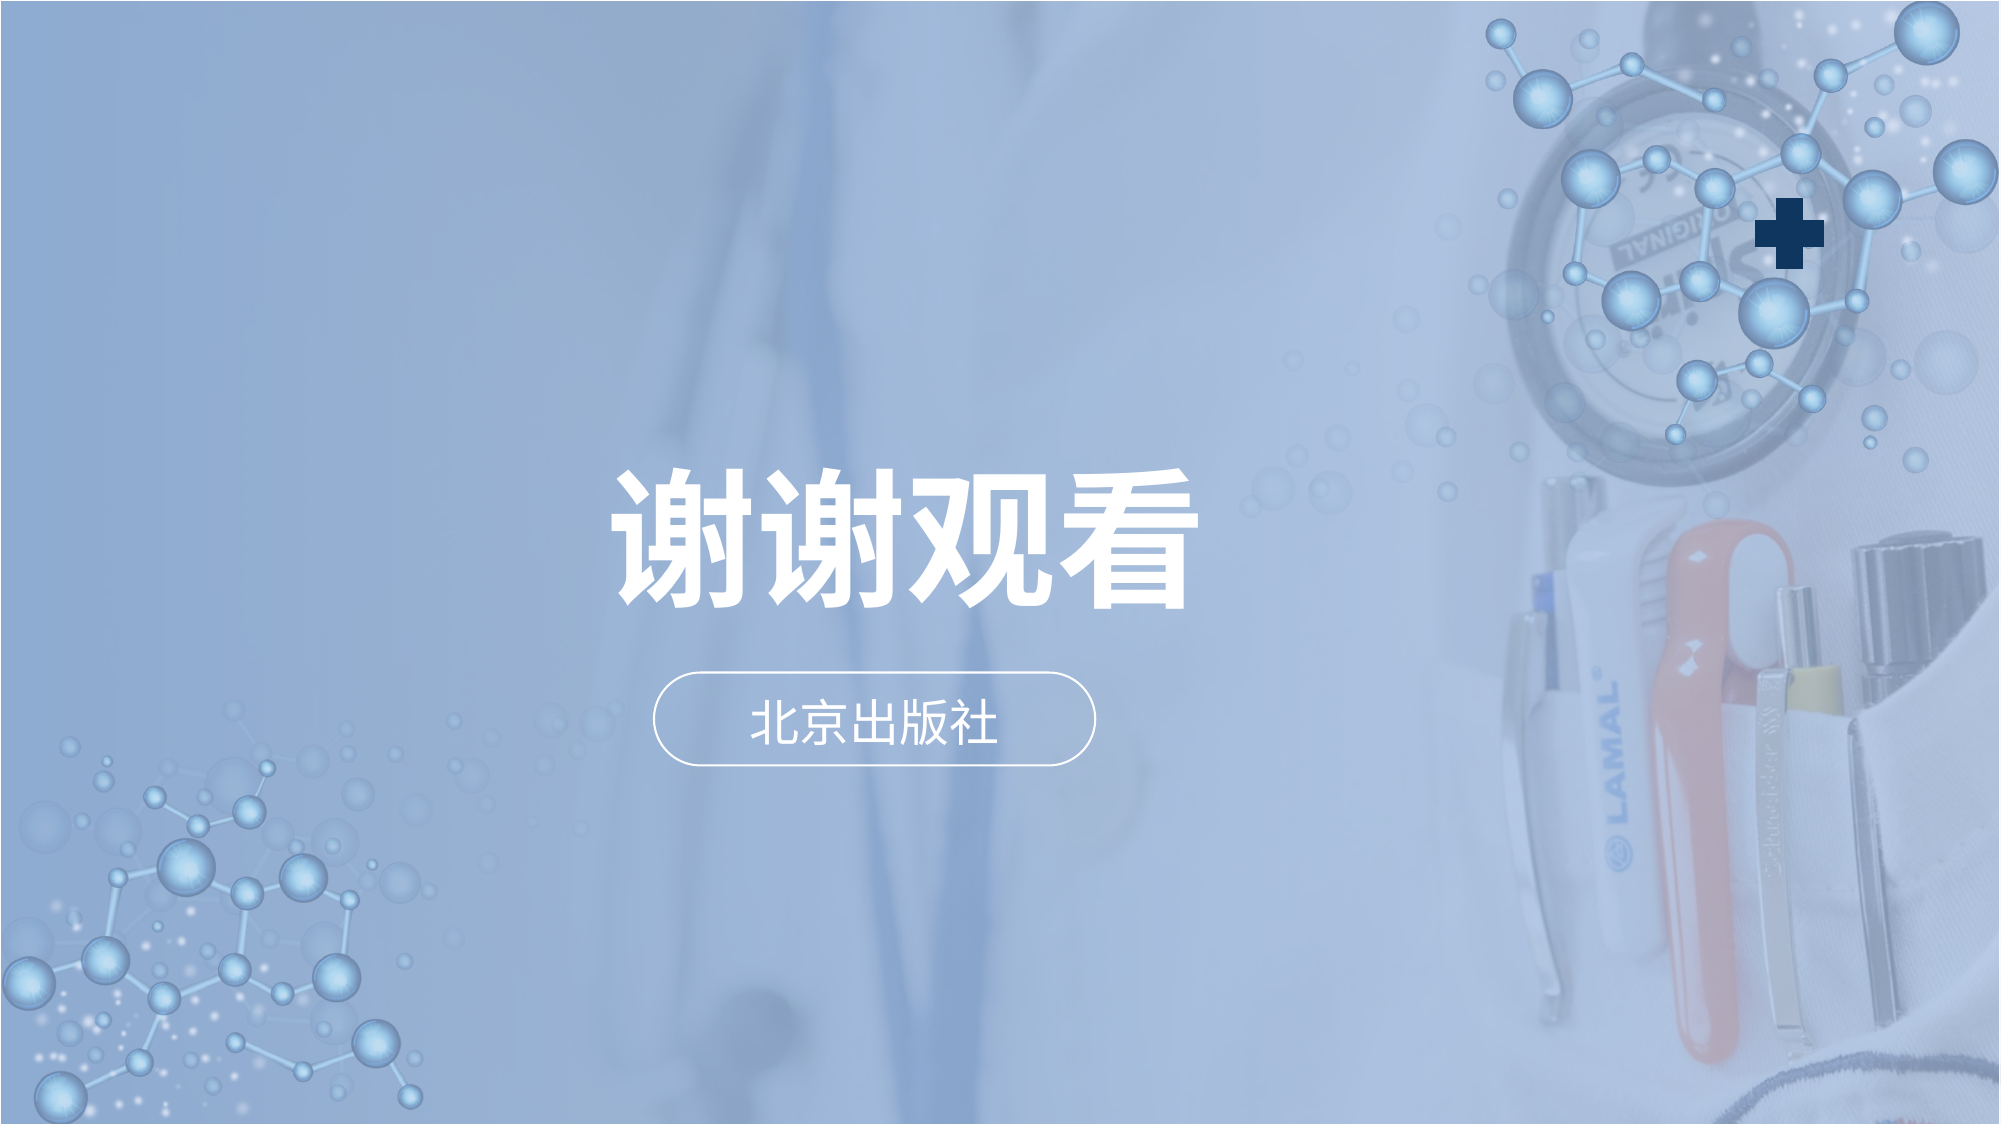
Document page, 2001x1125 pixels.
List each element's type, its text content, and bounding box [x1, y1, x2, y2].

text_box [653, 672, 1096, 766]
text_box 谢谢观看 [391, 347, 1422, 633]
